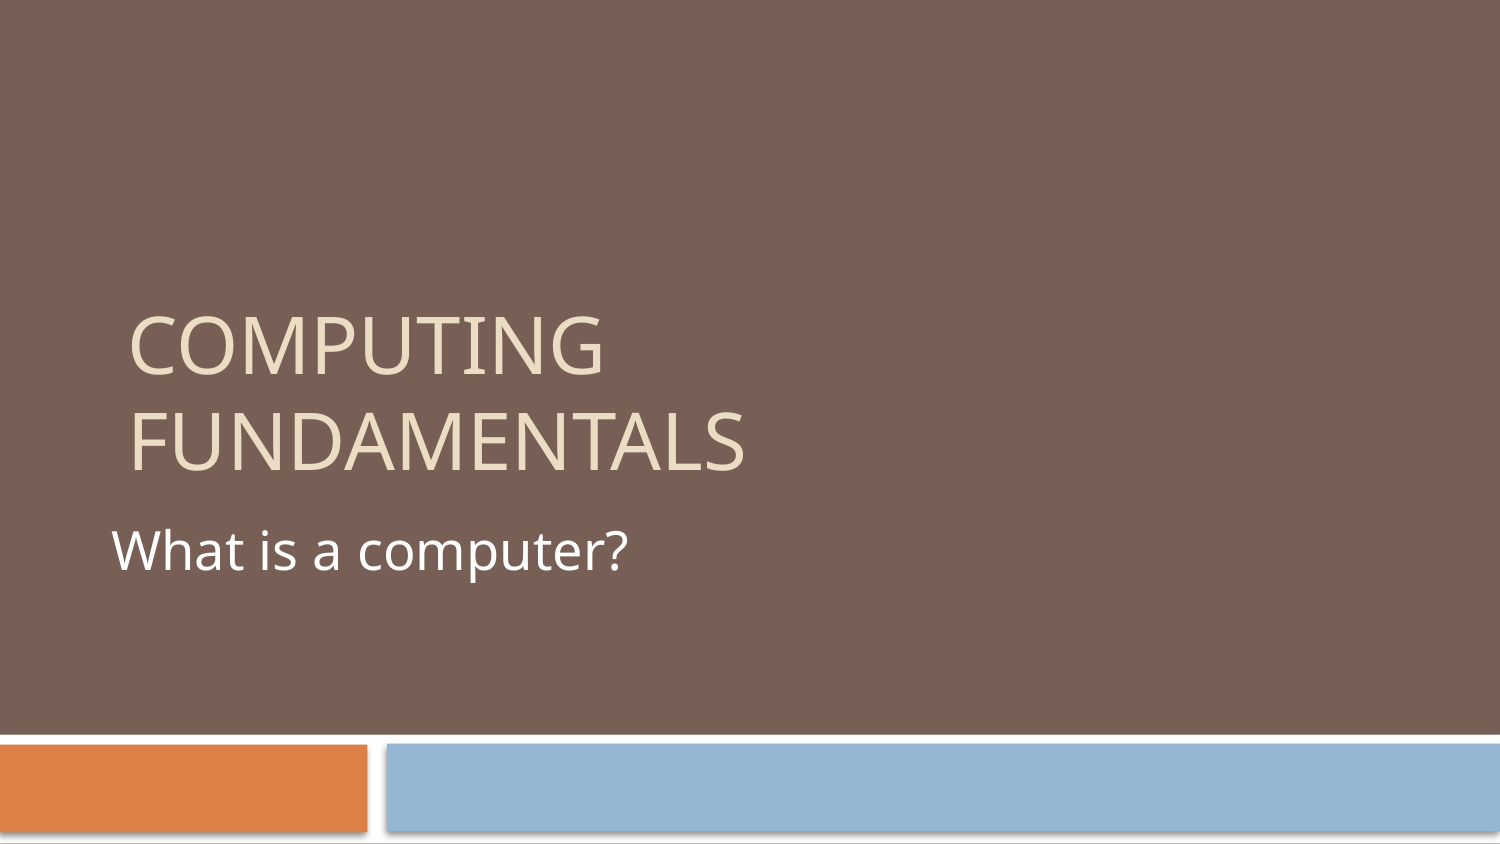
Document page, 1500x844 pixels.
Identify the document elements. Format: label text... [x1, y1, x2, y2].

subtitle What is a computer? [96, 501, 1146, 607]
title Computing Fundamentals [112, 278, 1163, 502]
